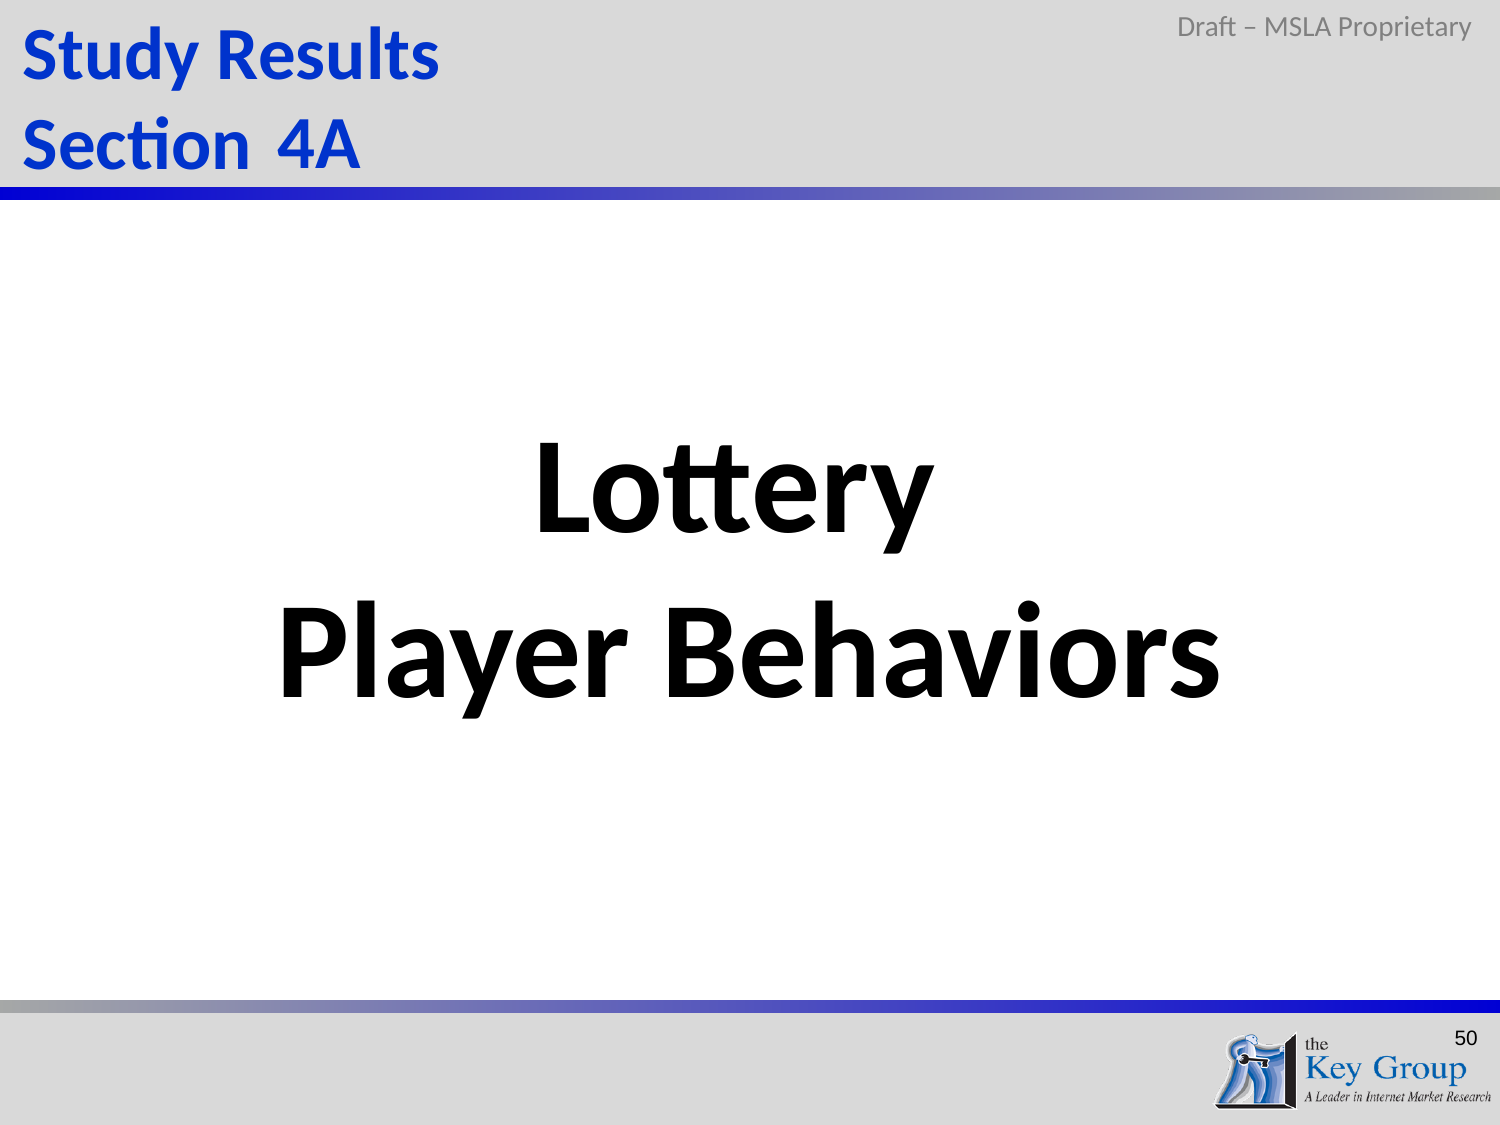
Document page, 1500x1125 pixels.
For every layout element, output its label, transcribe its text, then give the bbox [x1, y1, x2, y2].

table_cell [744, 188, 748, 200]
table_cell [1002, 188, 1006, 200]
table_cell 47% [920, 188, 925, 200]
picture [1212, 1017, 1500, 1111]
text_box Draft – MSLA Proprietary [1162, 0, 1500, 50]
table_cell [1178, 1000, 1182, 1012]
list Lottery Player Behaviors [68, 387, 1432, 550]
list 4A [262, 85, 875, 161]
